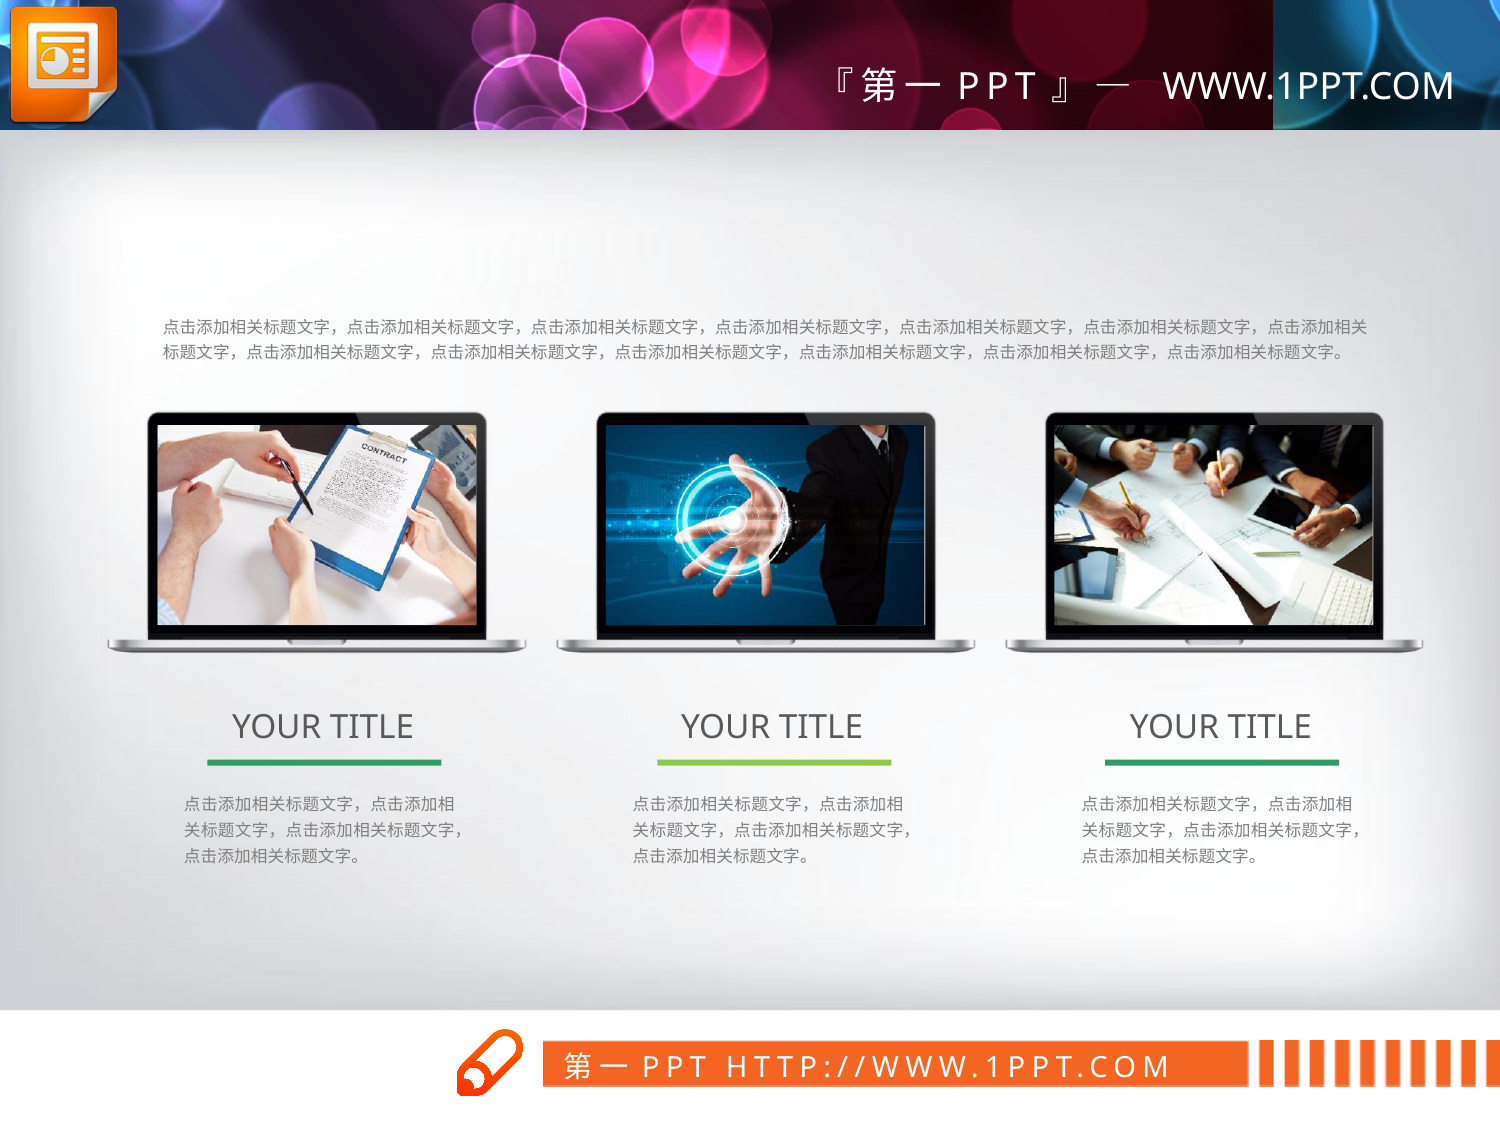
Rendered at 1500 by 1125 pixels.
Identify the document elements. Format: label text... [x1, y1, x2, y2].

text_box [207, 759, 442, 766]
text_box 点击添加相关标题文字，点击添加相关标题文字，点击添加相关标题文字，点击添加相关标题文字。 [168, 779, 471, 874]
text_box 点击添加相关标题文字，点击添加相关标题文字，点击添加相关标题文字，点击添加相关标题文字。 [616, 779, 920, 874]
text_box [1105, 759, 1340, 766]
text_box 点击添加相关标题文字，点击添加相关标题文字，点击添加相关标题文字，点击添加相关标题文字，点击添加相关标题文字，点击添加相关标题文字，点击添加相关标题文字，点击添加相关标题文字，点击添加相关标题文字，点击添加相关标题文字，点击添加相关标题文字，点击添加相关标题文字，点击添加相关标题文字。 [147, 302, 1394, 371]
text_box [987, 391, 1448, 670]
text_box 点击添加相关标题文字，点击添加相关标题文字，点击添加相关标题文字，点击添加相关标题文字。 [1065, 779, 1369, 874]
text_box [89, 391, 550, 670]
picture [543, 1040, 1500, 1087]
text_box [657, 759, 892, 766]
text_box YOUR TITLE [1113, 696, 1328, 753]
text_box YOUR TITLE [216, 696, 431, 753]
text_box YOUR TITLE [665, 696, 880, 753]
picture [0, 0, 1500, 1012]
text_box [551, 391, 986, 670]
